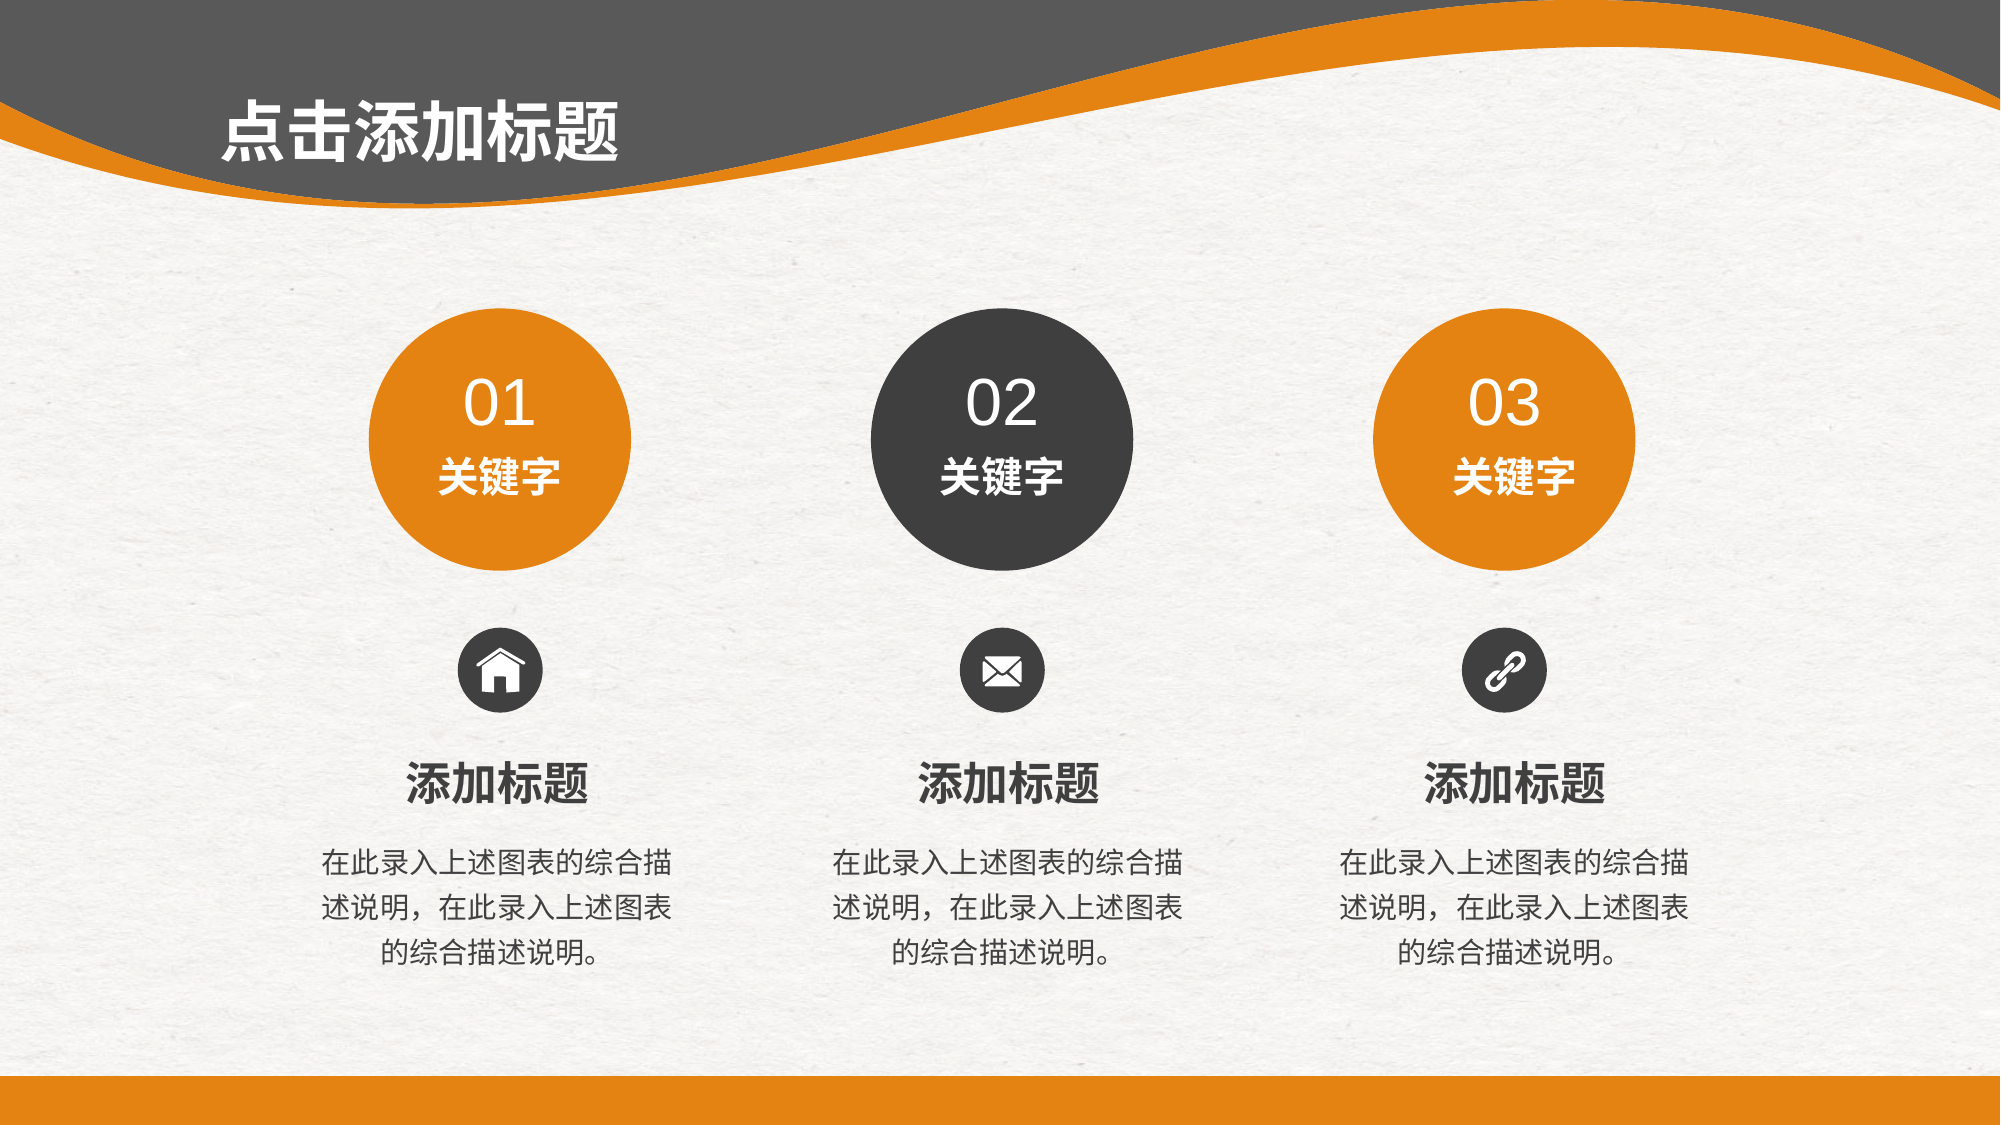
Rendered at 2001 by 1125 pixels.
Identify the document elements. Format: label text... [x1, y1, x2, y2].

text_box 添加标题 [901, 746, 1116, 817]
text_box 在此录入上述图表的描述说明，在此录入上述图表的描述说明，在此录入上述图表的描述说明，在此录入上述图表的描述说明，在此录入描述说明。 您的内容打在这里，或者通过复制您的文本后，在此框中选择粘贴，并选择只保留文字。您的内容打在这里，或者通过复制您的文本后。 [0, 47, 2000, 1076]
text_box 关键字 [924, 443, 1080, 509]
text_box 关键字 [422, 443, 578, 509]
text_box 关键字 [1437, 443, 1593, 509]
text_box 在此录入上述图表的综合描述说明，在此录入上述图表的综合描述说明。 [810, 826, 1207, 978]
text_box 02 [950, 351, 1054, 443]
text_box [1372, 307, 1637, 572]
text_box 点击添加标题 [204, 82, 636, 178]
text_box [869, 307, 1135, 572]
text_box 03 [1452, 351, 1557, 443]
text_box 在此录入上述图表的综合描述说明，在此录入上述图表的综合描述说明。 [298, 826, 696, 978]
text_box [457, 627, 543, 713]
text_box 添加标题 [1407, 746, 1622, 817]
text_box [959, 627, 1045, 713]
text_box [367, 307, 633, 572]
text_box 添加标题 [390, 746, 604, 817]
text_box 在此录入上述图表的综合描述说明，在此录入上述图表的综合描述说明。 [1316, 826, 1713, 978]
text_box 01 [448, 351, 552, 443]
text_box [1461, 627, 1547, 713]
